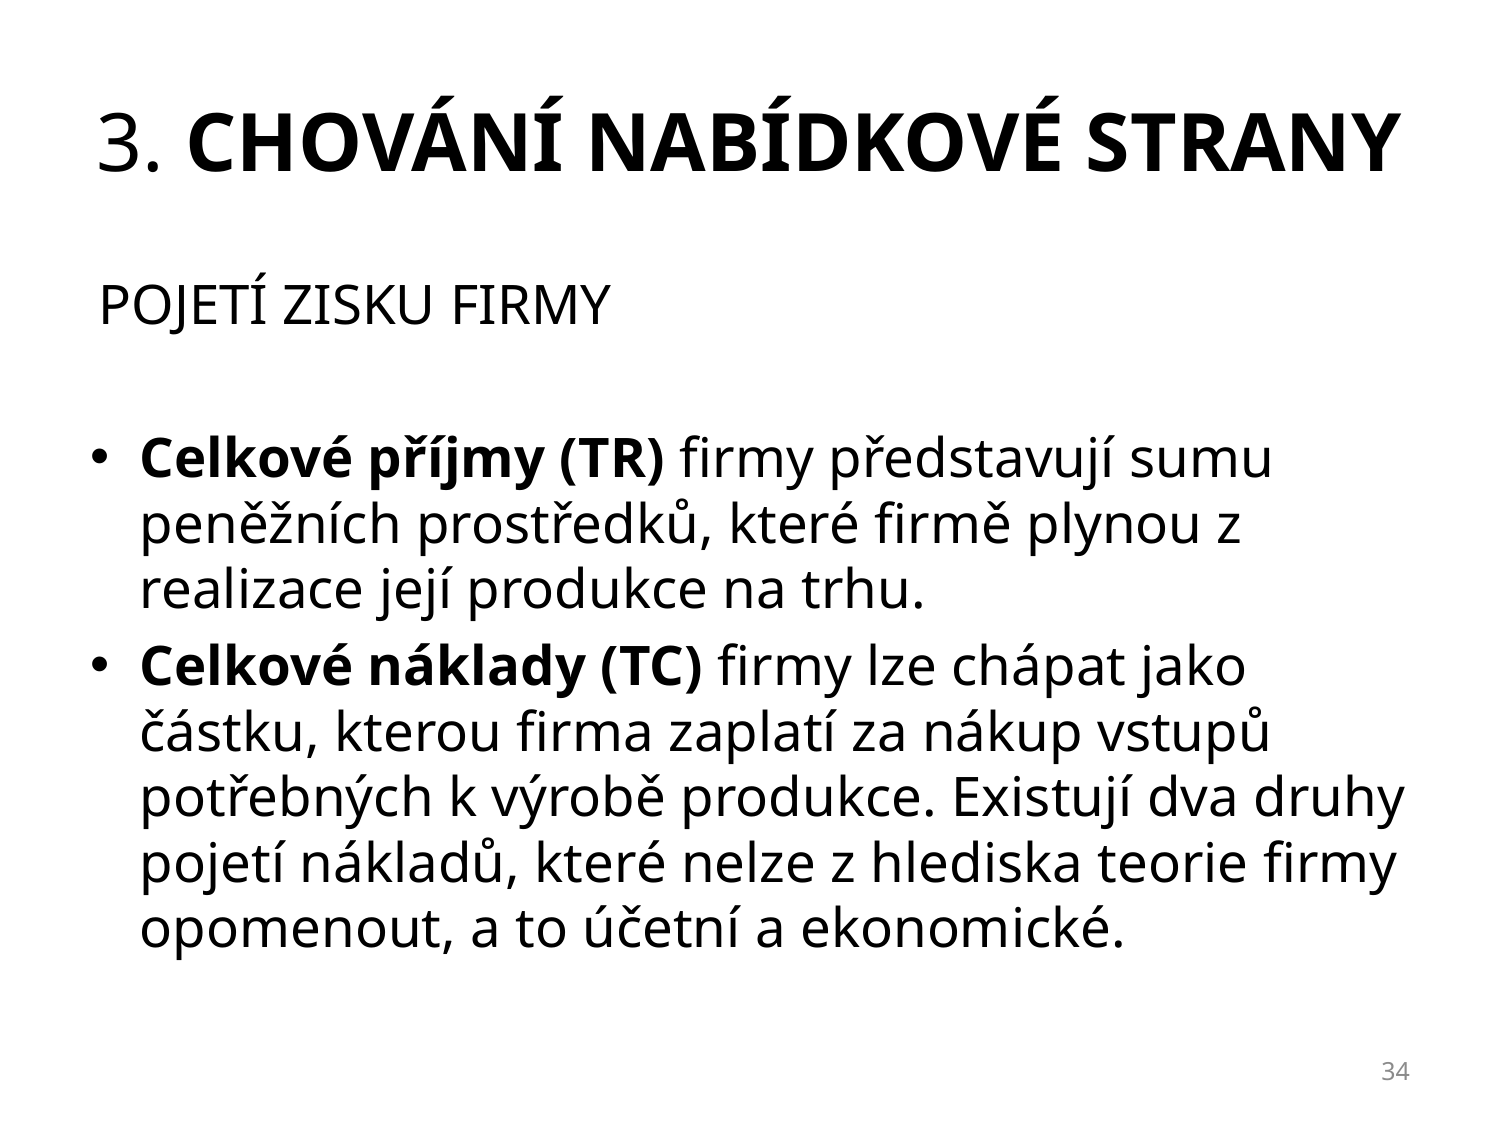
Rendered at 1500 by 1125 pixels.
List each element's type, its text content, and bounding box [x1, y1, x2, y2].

title 3. chování NABÍDKOVÉ strany [75, 45, 1425, 233]
slide_number 34 [1074, 1042, 1425, 1103]
list POJETÍ ZISKU FIRMY Celkové příjmy (TR) firmy představují sumu peněžních prostředků, které firmě plynou z realizace její produkce na trhu. Celkové náklady (TC) firmy lze chápat jako částku, kterou firma zaplatí za nákup vstupů potřebných k výrobě produkce. Existují dva druhy pojetí nákladů, které nelze z hlediska teorie firmy opomenout, a to účetní a ekonomické. [75, 262, 1425, 1005]
